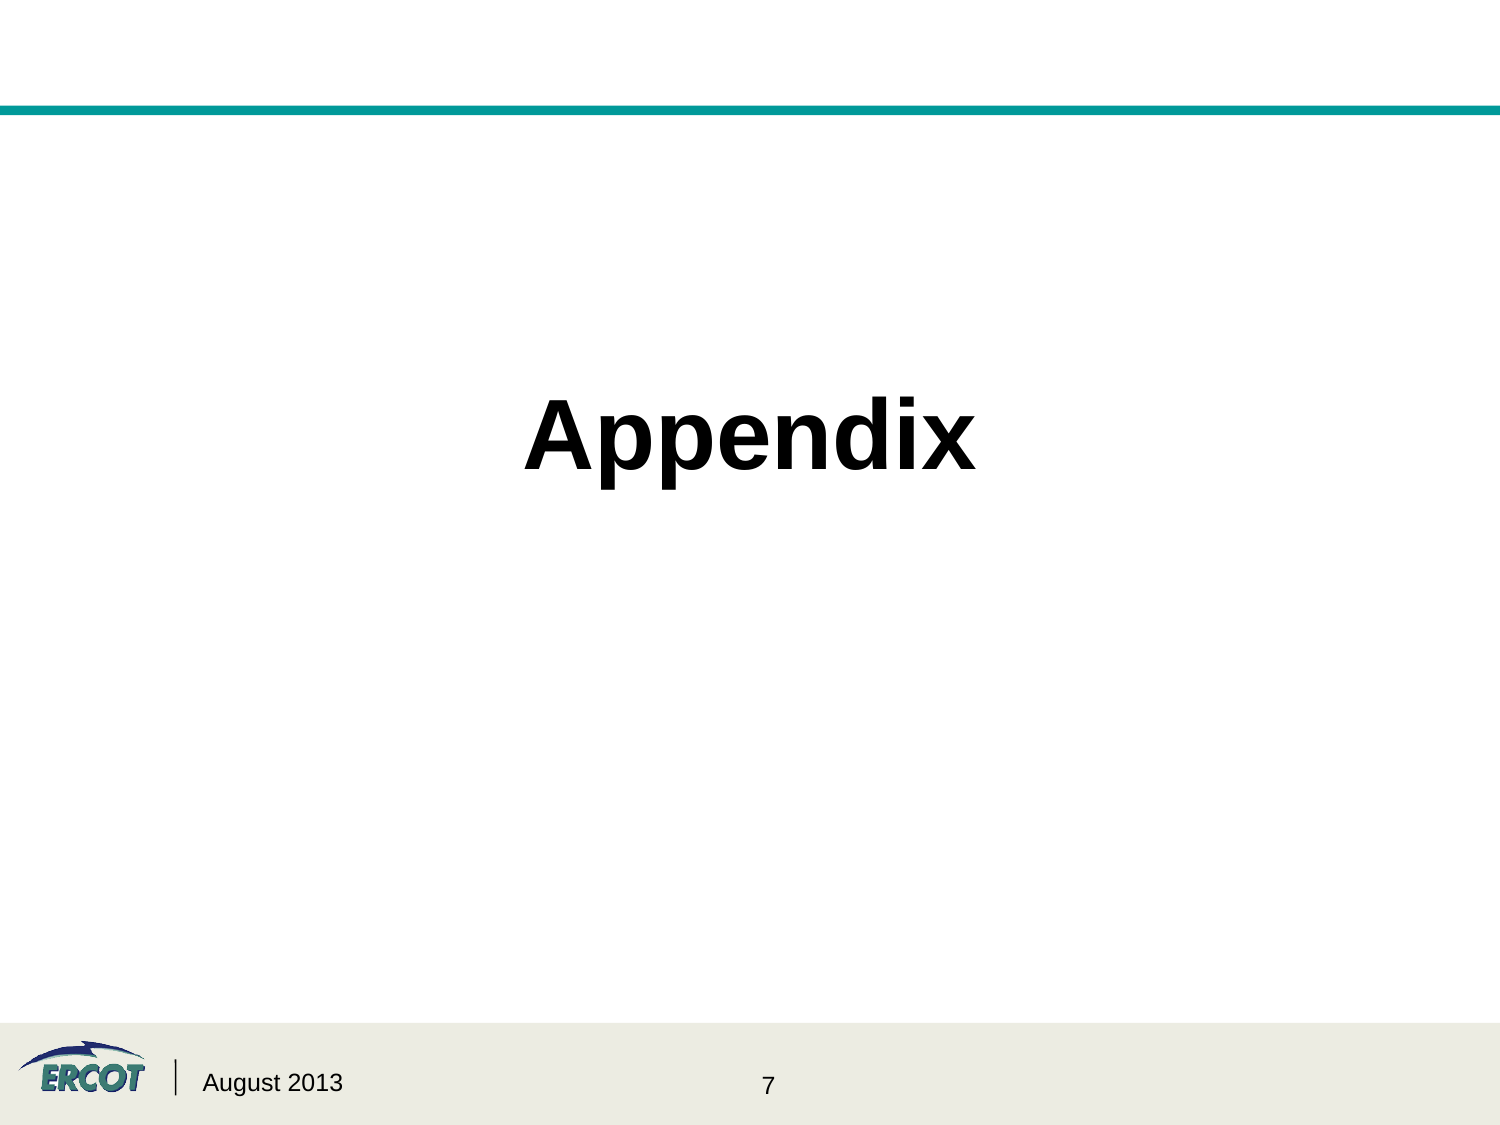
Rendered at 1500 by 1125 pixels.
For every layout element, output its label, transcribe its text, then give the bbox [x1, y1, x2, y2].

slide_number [187, 1059, 538, 1125]
picture [10, 1031, 151, 1111]
list Appendix [74, 174, 1426, 951]
